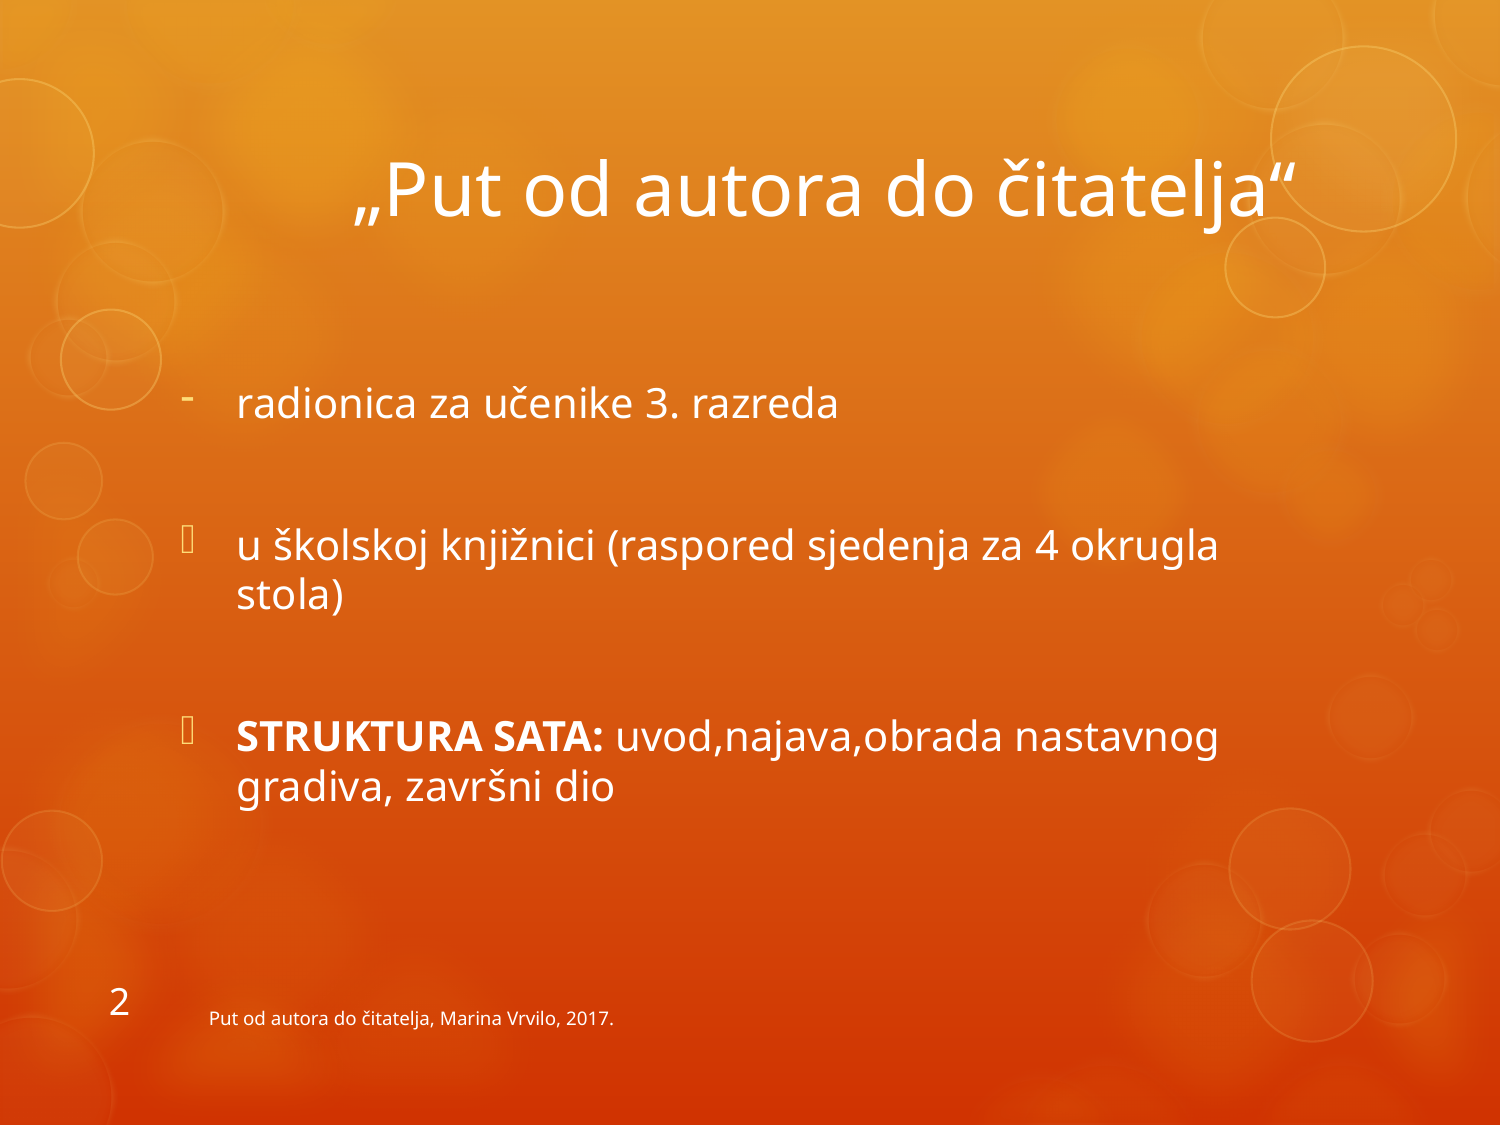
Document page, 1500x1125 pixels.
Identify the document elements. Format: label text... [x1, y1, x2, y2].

footer Put od autora do čitatelja, Marina Vrvilo, 2017. [194, 976, 1056, 1037]
slide_number 2 [93, 976, 194, 1037]
title „Put od autora do čitatelja“ [165, 110, 1335, 263]
list radionica za učenike 3. razreda u školskoj knjižnici (raspored sjedenja za 4 okrugla stola) STRUKTURA SATA: uvod,najava,obrada nastavnog gradiva, završni dio [165, 296, 1335, 962]
